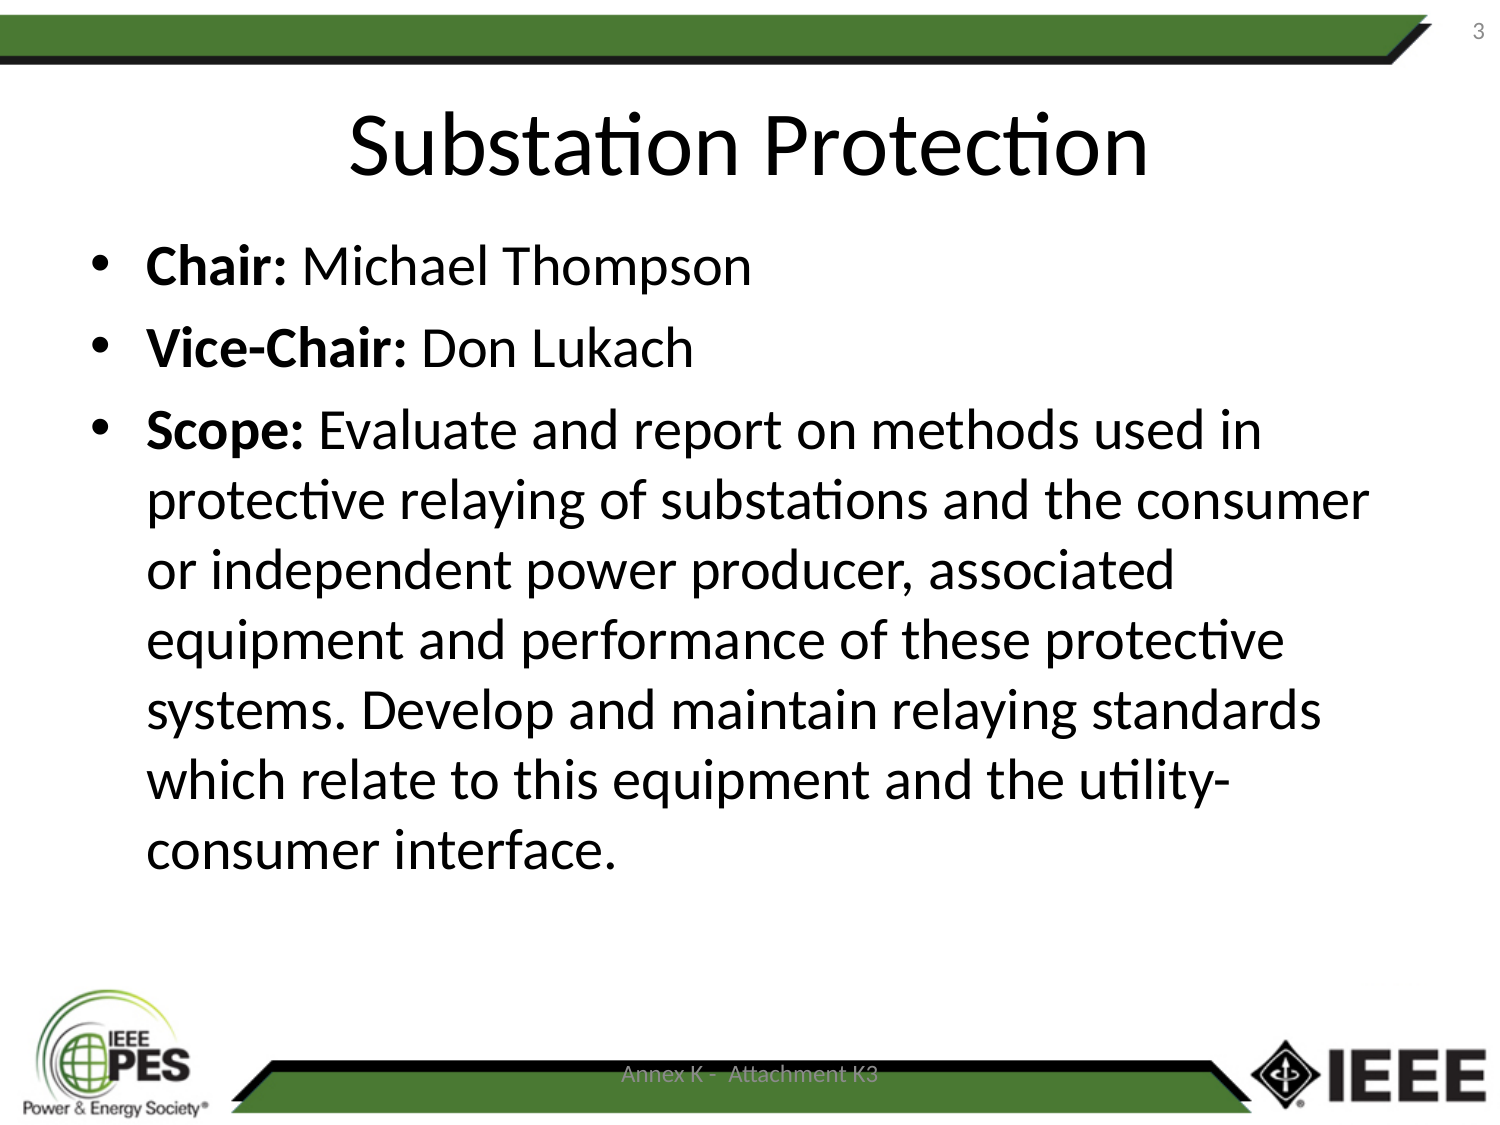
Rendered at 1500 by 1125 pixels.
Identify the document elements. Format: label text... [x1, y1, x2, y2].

picture [0, 0, 1500, 1125]
title Substation Protection [74, 44, 1426, 219]
list Chair: Michael Thompson Vice-Chair: Don Lukach Scope: Evaluate and report on methods used in protective relaying of substations and the consumer or independent power producer, associated equipment and performance of these protective systems. Develop and maintain relaying standards which relate to this equipment and the utility-consumer interface. [74, 219, 1426, 963]
footer Annex K - Attachment K3 [512, 1042, 988, 1103]
slide_number 3 [1149, 0, 1500, 60]
